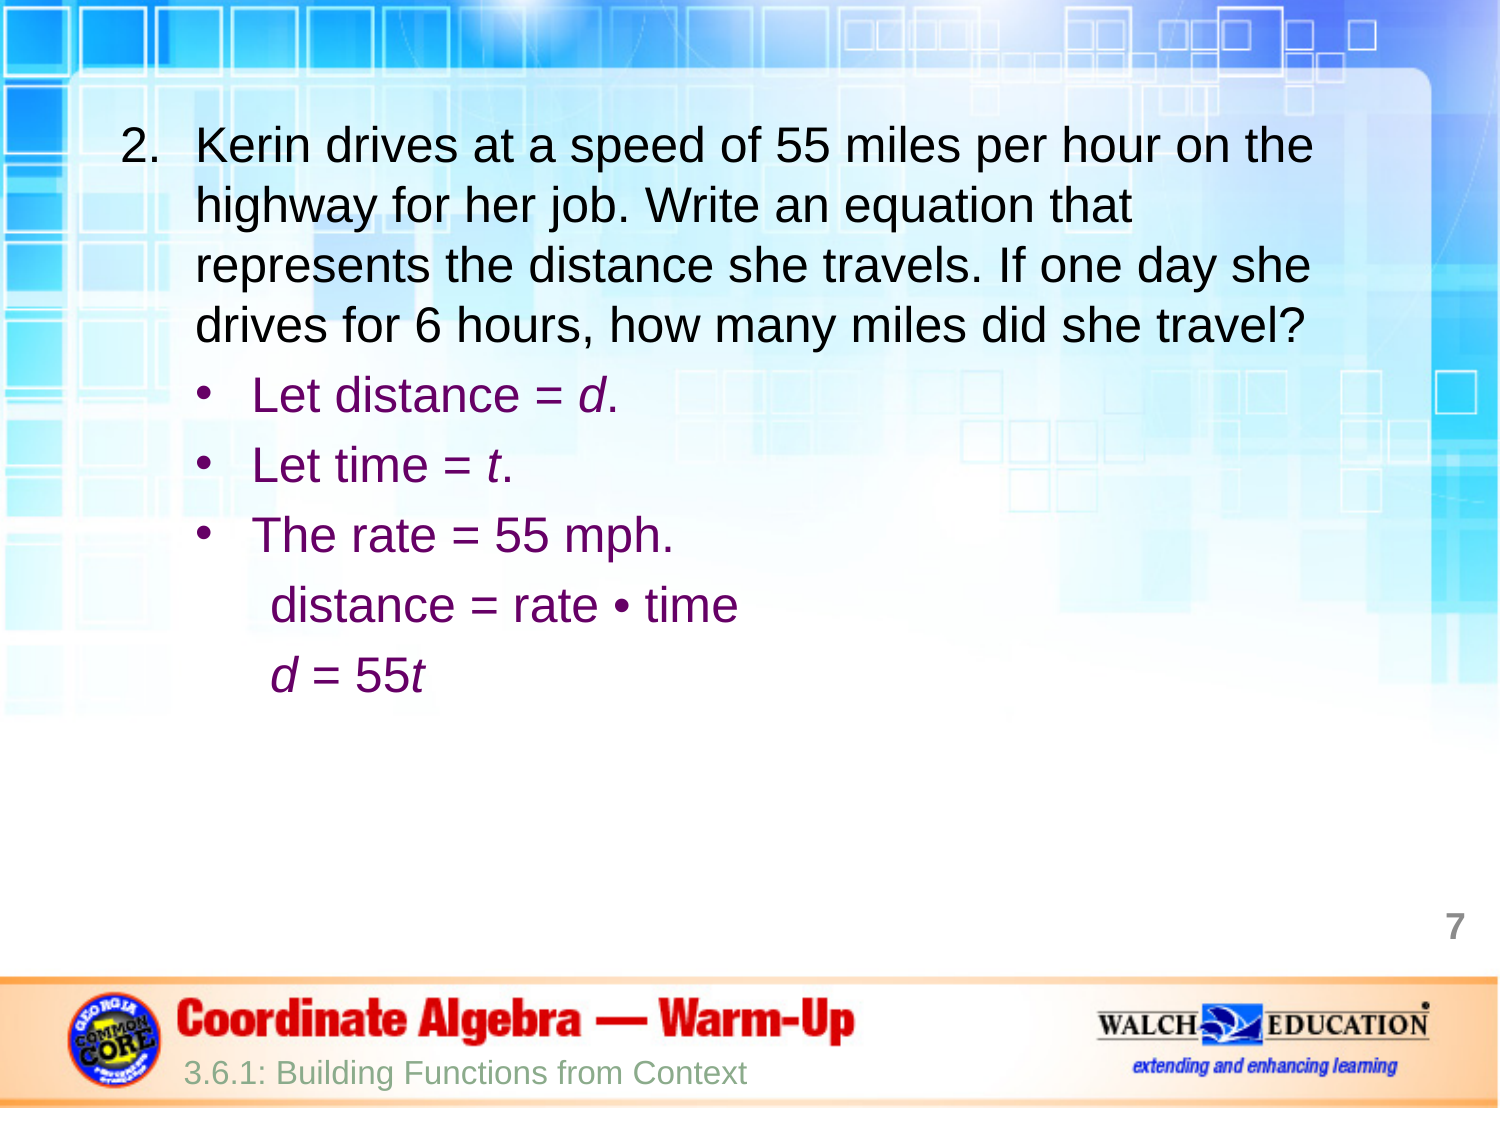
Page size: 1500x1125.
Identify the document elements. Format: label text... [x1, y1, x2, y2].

subtitle Kerin drives at a speed of 55 miles per hour on the highway for her job. Write an equation that represents the distance she travels. If one day she drives for 6 hours, how many miles did she travel? Let distance = d. Let time = t. The rate = 55 mph. distance = rate • time d = 55t [105, 105, 1394, 925]
footer 3.6.1: Building Functions from Context [168, 1048, 1067, 1094]
picture [0, 0, 1500, 1108]
slide_number 7 [1361, 901, 1481, 949]
